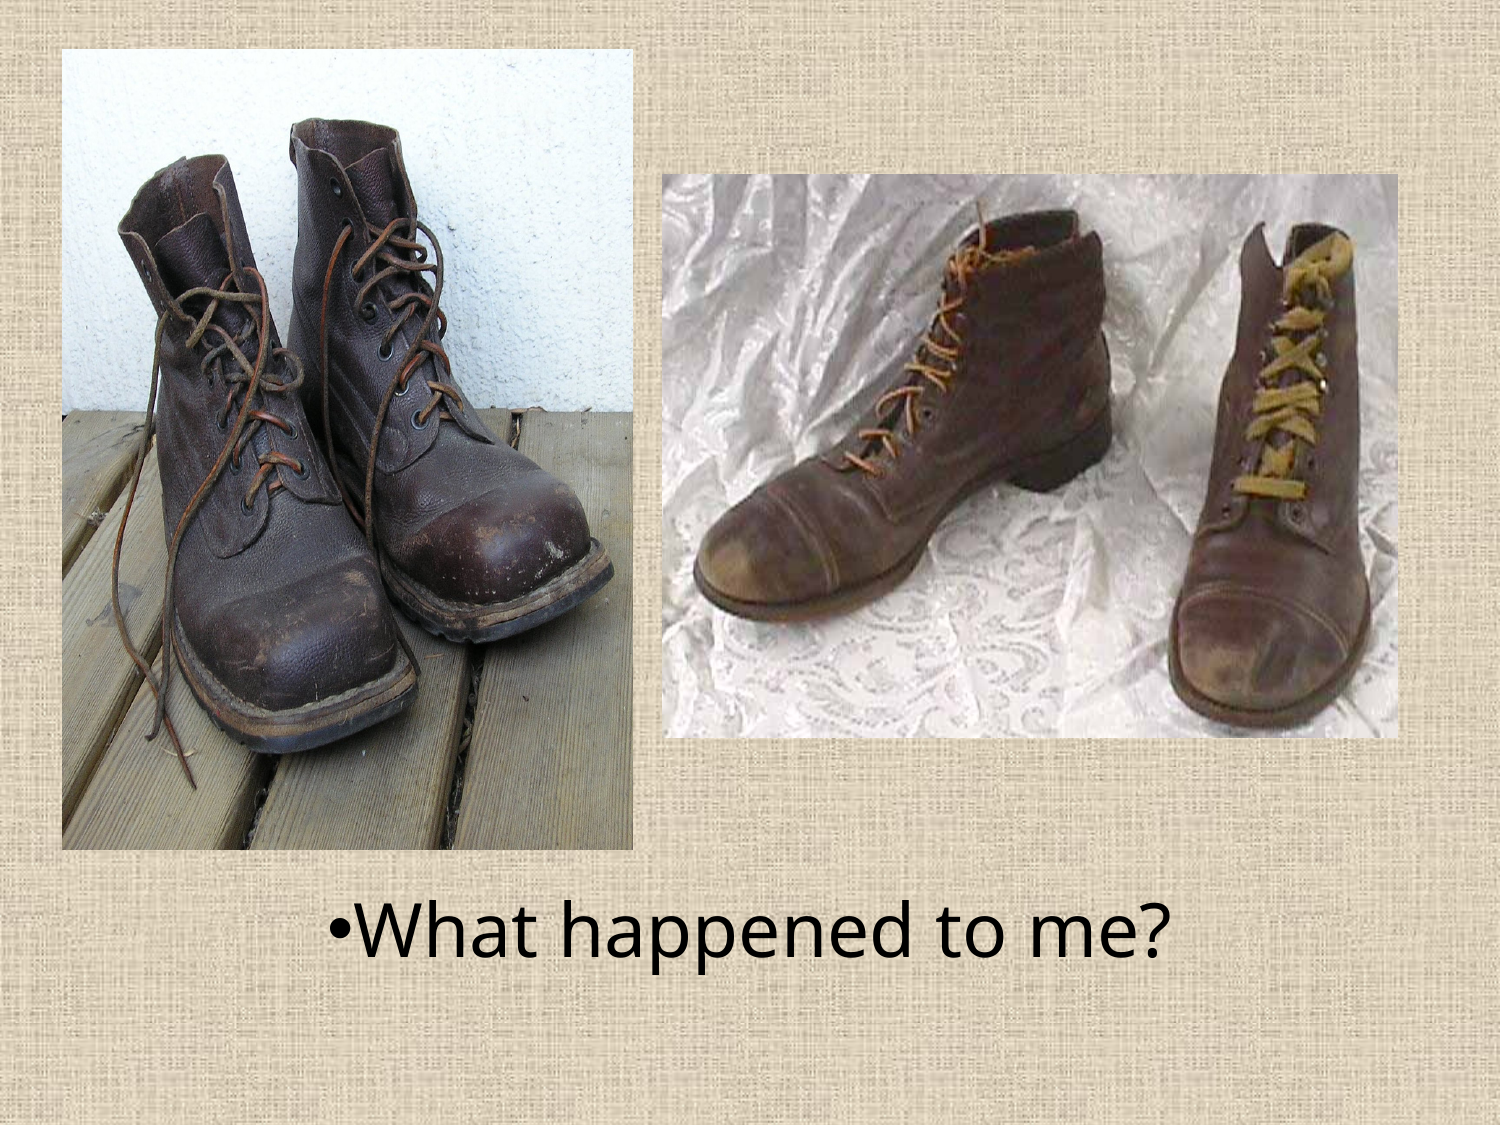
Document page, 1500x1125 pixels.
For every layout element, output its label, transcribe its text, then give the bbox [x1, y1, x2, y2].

picture [0, 0, 1500, 1125]
subtitle What happened to me? [225, 875, 1275, 1063]
